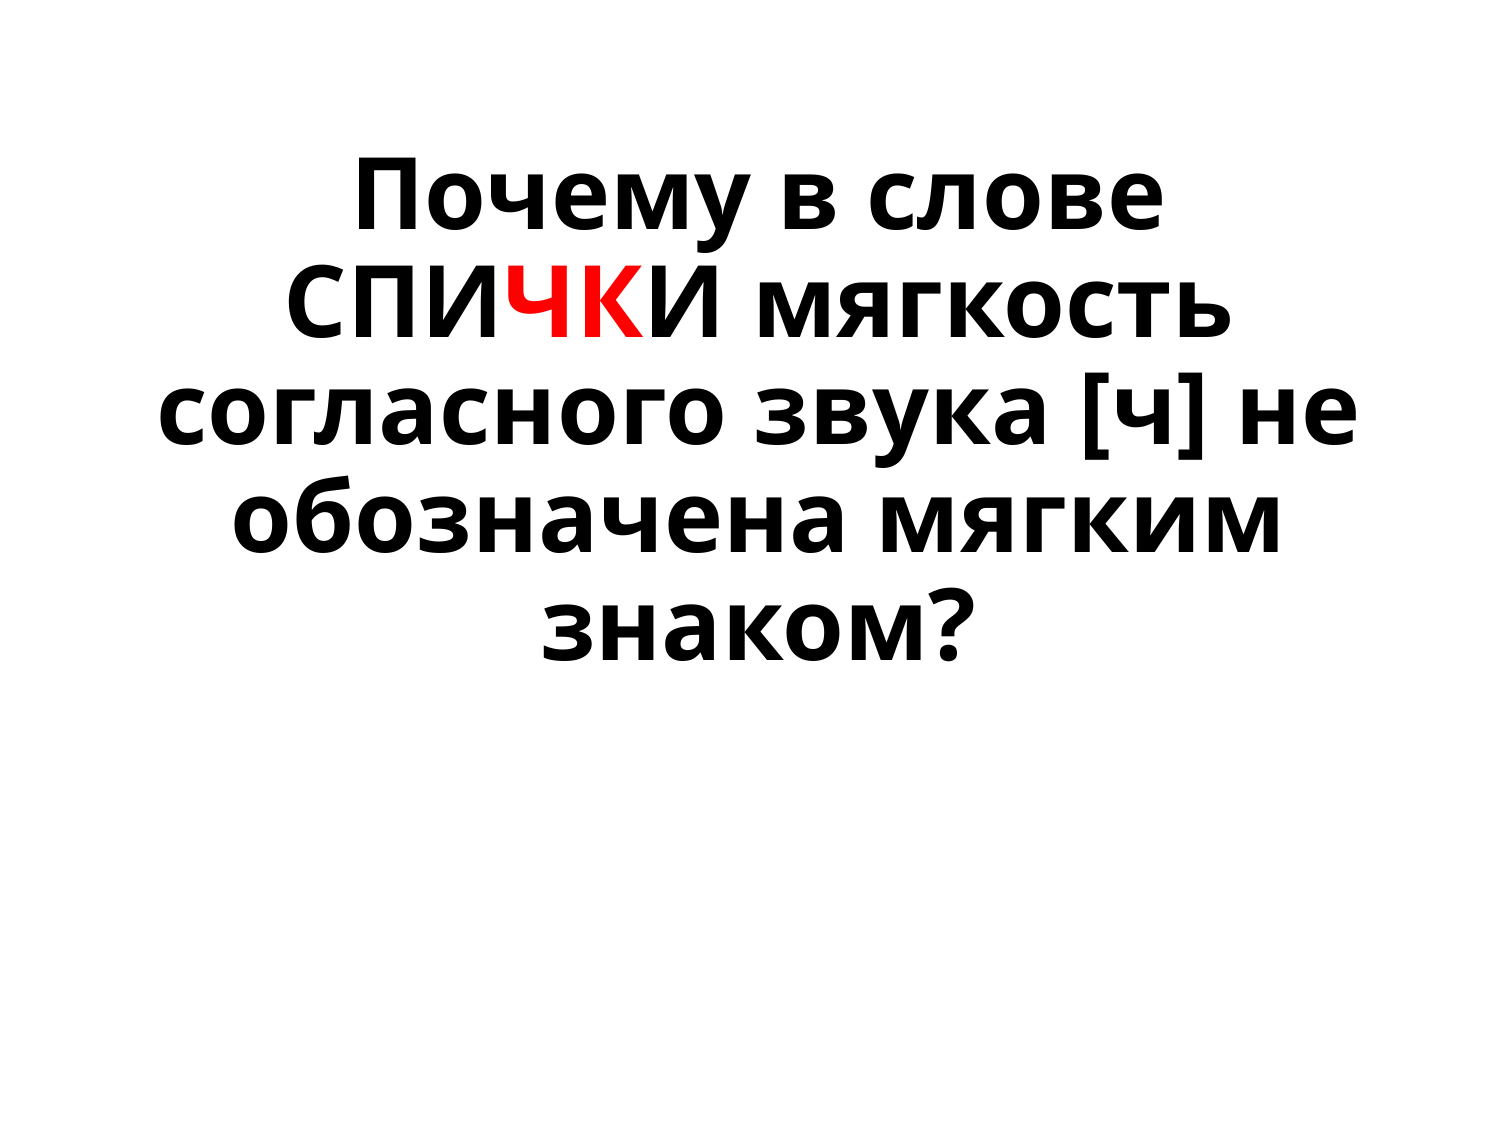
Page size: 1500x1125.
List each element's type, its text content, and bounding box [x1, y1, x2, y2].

title Почему в слове СПИЧКИ мягкость согласного звука [ч] не обозначена мягким знаком? [121, 278, 1397, 690]
